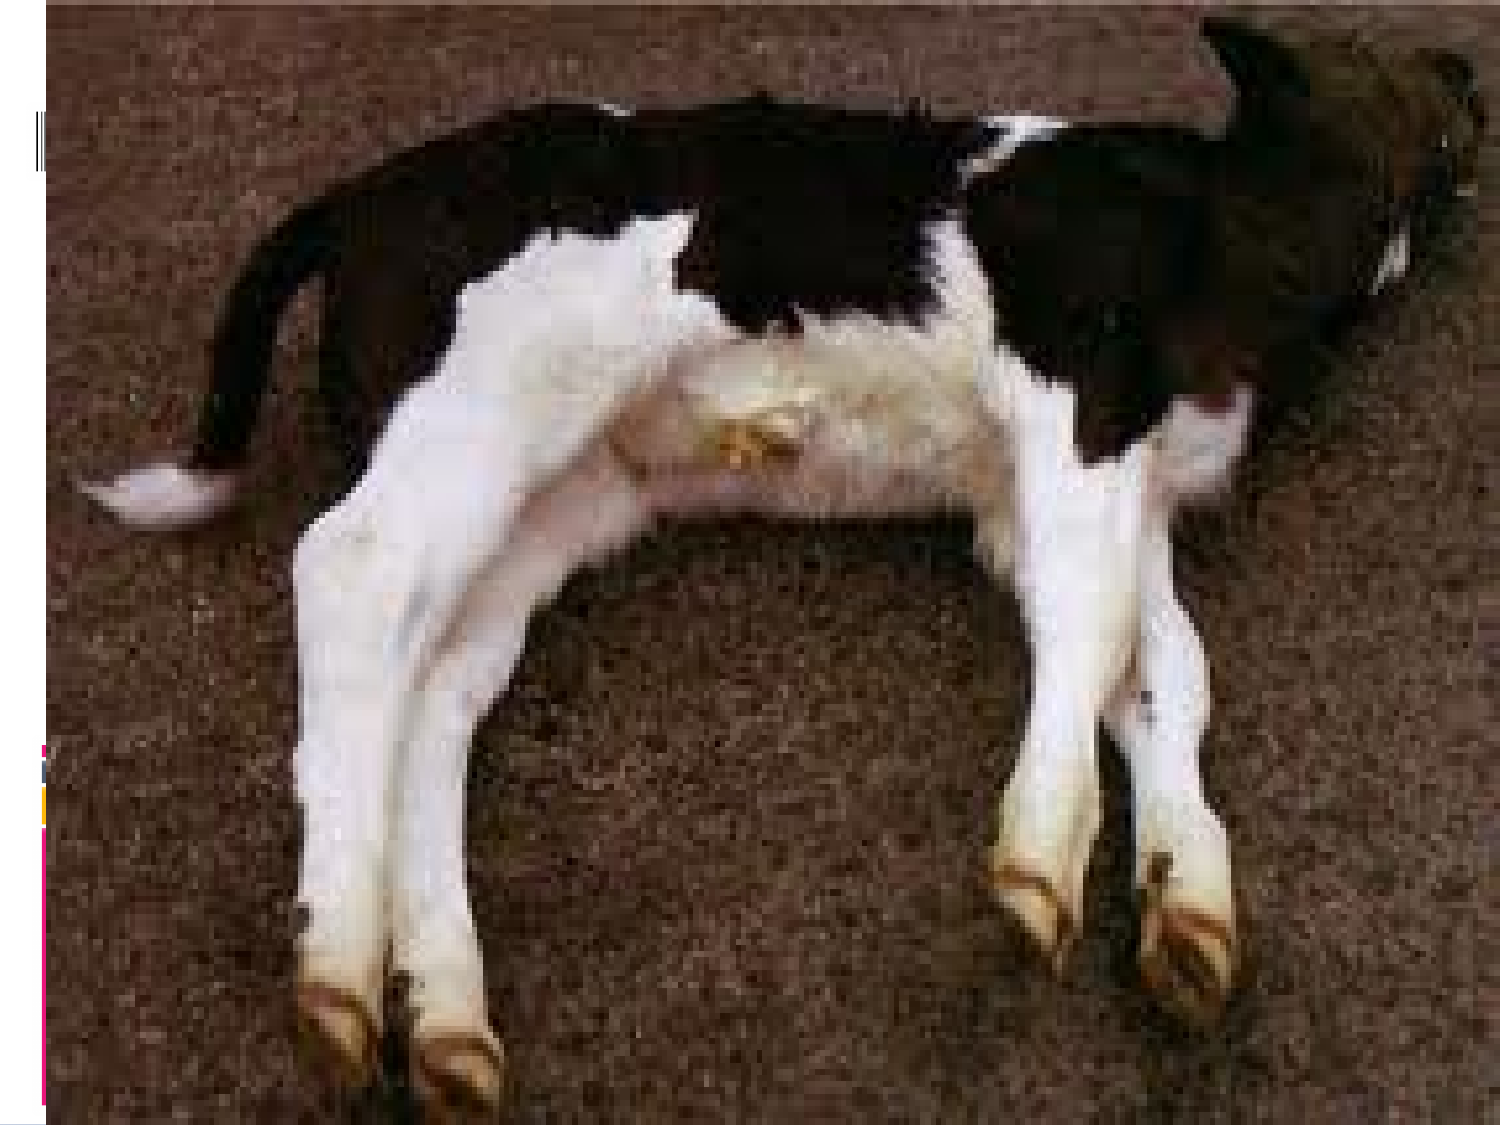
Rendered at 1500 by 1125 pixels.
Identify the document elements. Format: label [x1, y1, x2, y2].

list [46, 0, 1500, 1125]
